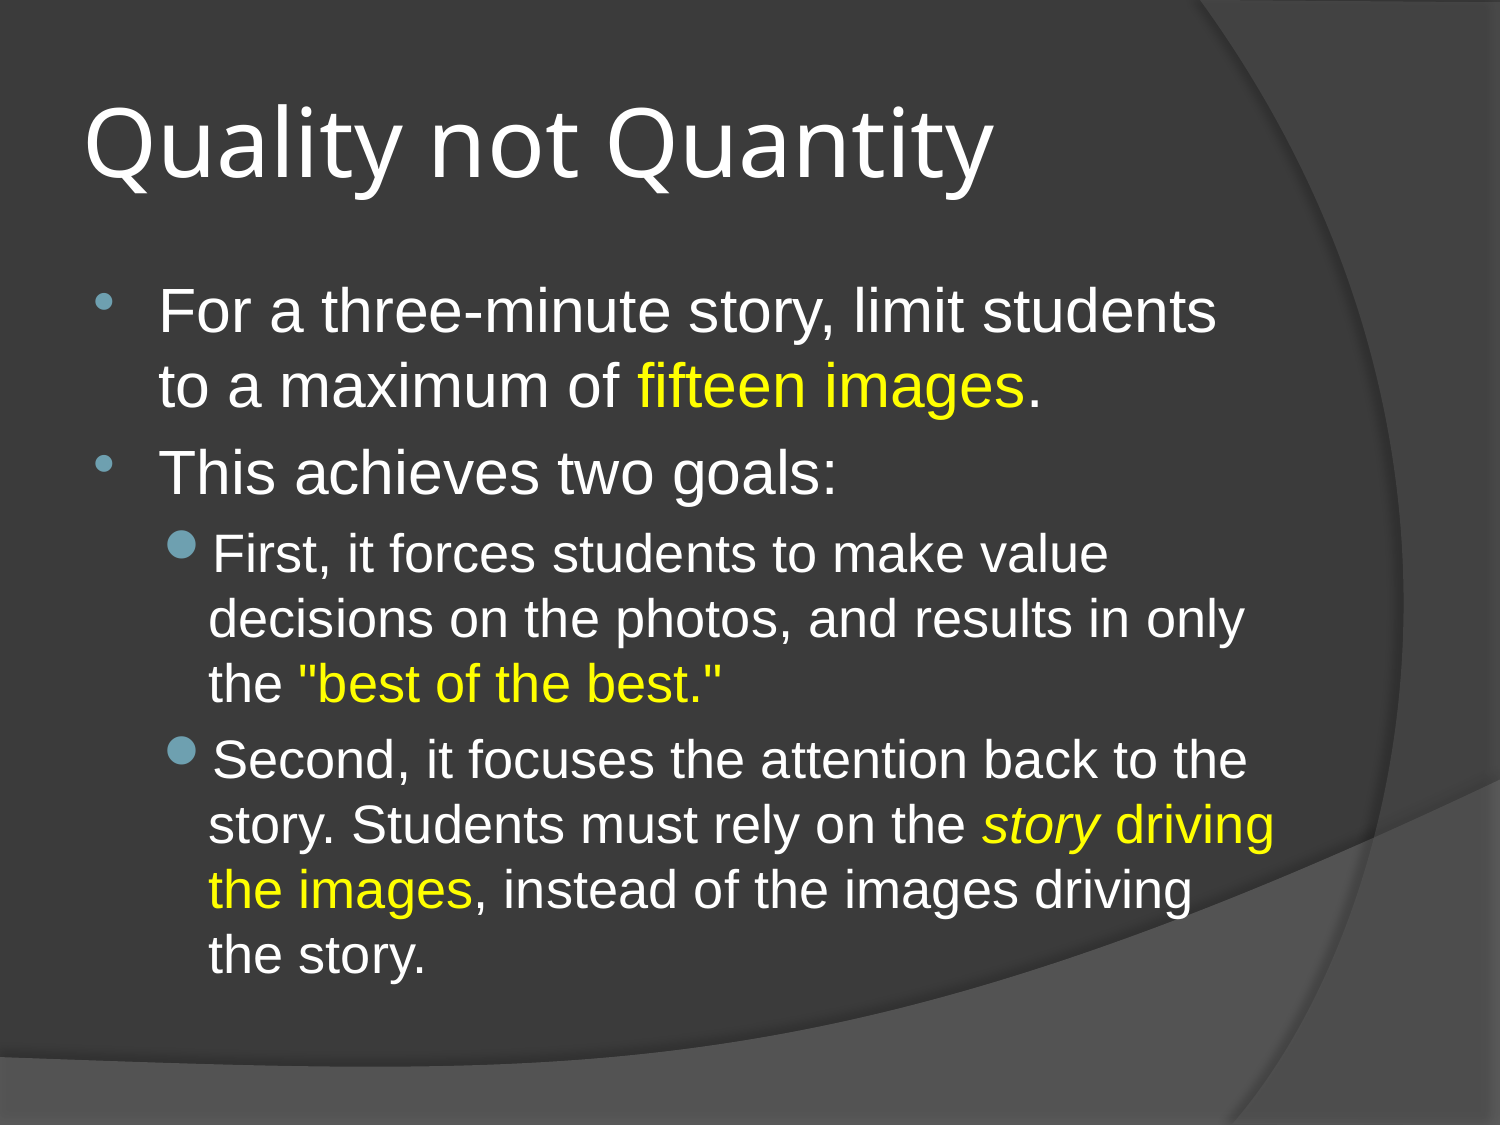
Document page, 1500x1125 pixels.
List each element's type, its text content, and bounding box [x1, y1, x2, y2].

list For a three-minute story, limit students to a maximum of fifteen images. This achieves two goals: First, it forces students to make value decisions on the photos, and results in only the "best of the best." Second, it focuses the attention back to the story. Students must rely on the story driving the images, instead of the images driving the story. [75, 262, 1300, 1005]
title Quality not Quantity [75, 45, 1300, 233]
